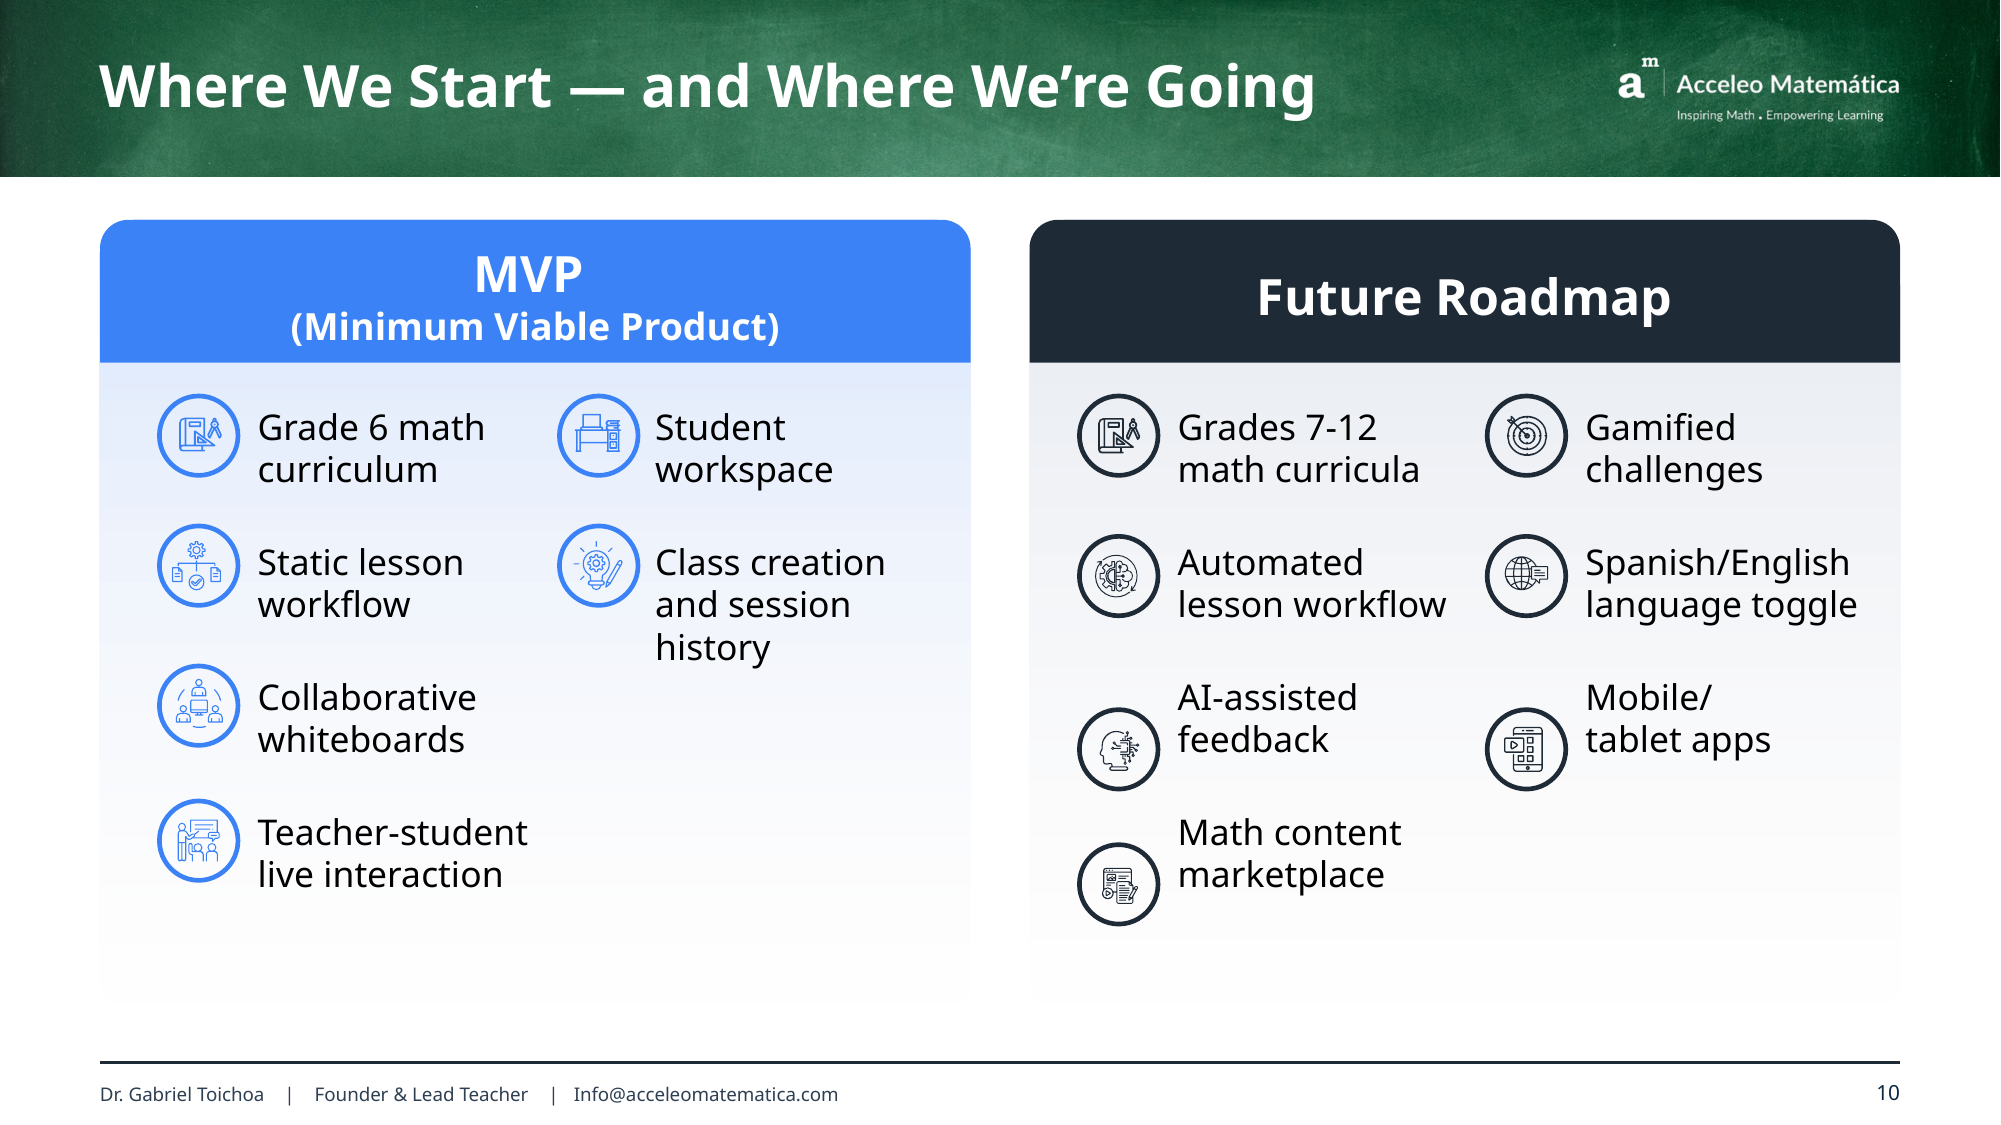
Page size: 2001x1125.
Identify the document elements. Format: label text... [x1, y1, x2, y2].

text_box [557, 524, 640, 607]
text_box [190, 699, 208, 716]
text_box [175, 705, 191, 723]
text_box [574, 413, 622, 452]
text_box [1504, 556, 1549, 591]
text_box [582, 550, 623, 591]
text_box [1027, 365, 1902, 1015]
title Where We Start — and Where We’re Going [99, 40, 1591, 136]
text_box [179, 417, 222, 452]
text_box [1506, 415, 1548, 456]
text_box [1077, 843, 1160, 926]
text_box [557, 394, 640, 477]
text_box [1098, 418, 1141, 454]
text_box Future Roadmap [1027, 218, 1902, 365]
text_box [1504, 726, 1543, 772]
text_box [207, 705, 223, 723]
text_box [1077, 394, 1160, 477]
text_box [172, 541, 221, 583]
text_box [1077, 708, 1160, 791]
text_box [157, 394, 240, 477]
text_box Gamified challenges Spanish/English language toggle Mobile/ tablet apps [1585, 404, 1916, 983]
text_box [1485, 708, 1568, 791]
slide_number 10 [1854, 1074, 1900, 1114]
text_box Grades 7-12 math curricula Automated lesson workflow AI-assisted feedback Math content marketplace [1177, 404, 1453, 983]
text_box [98, 365, 973, 1015]
text_box [191, 678, 207, 697]
text_box [1485, 394, 1568, 477]
text_box [157, 799, 240, 882]
text_box [157, 664, 240, 747]
text_box [1485, 534, 1568, 618]
text_box [157, 524, 240, 607]
text_box [1101, 867, 1138, 904]
text_box [1099, 730, 1140, 771]
text_box Student workspace Class creation and session history [655, 404, 930, 983]
picture [0, 0, 2000, 177]
text_box [188, 574, 205, 591]
text_box [1077, 534, 1160, 618]
text_box Grade 6 math curriculum Static lesson workflow Collaborative whiteboards Teacher-student live interaction [257, 404, 533, 983]
text_box MVP (Minimum Viable Product) [98, 218, 973, 365]
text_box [177, 819, 221, 862]
text_box [1095, 554, 1138, 598]
